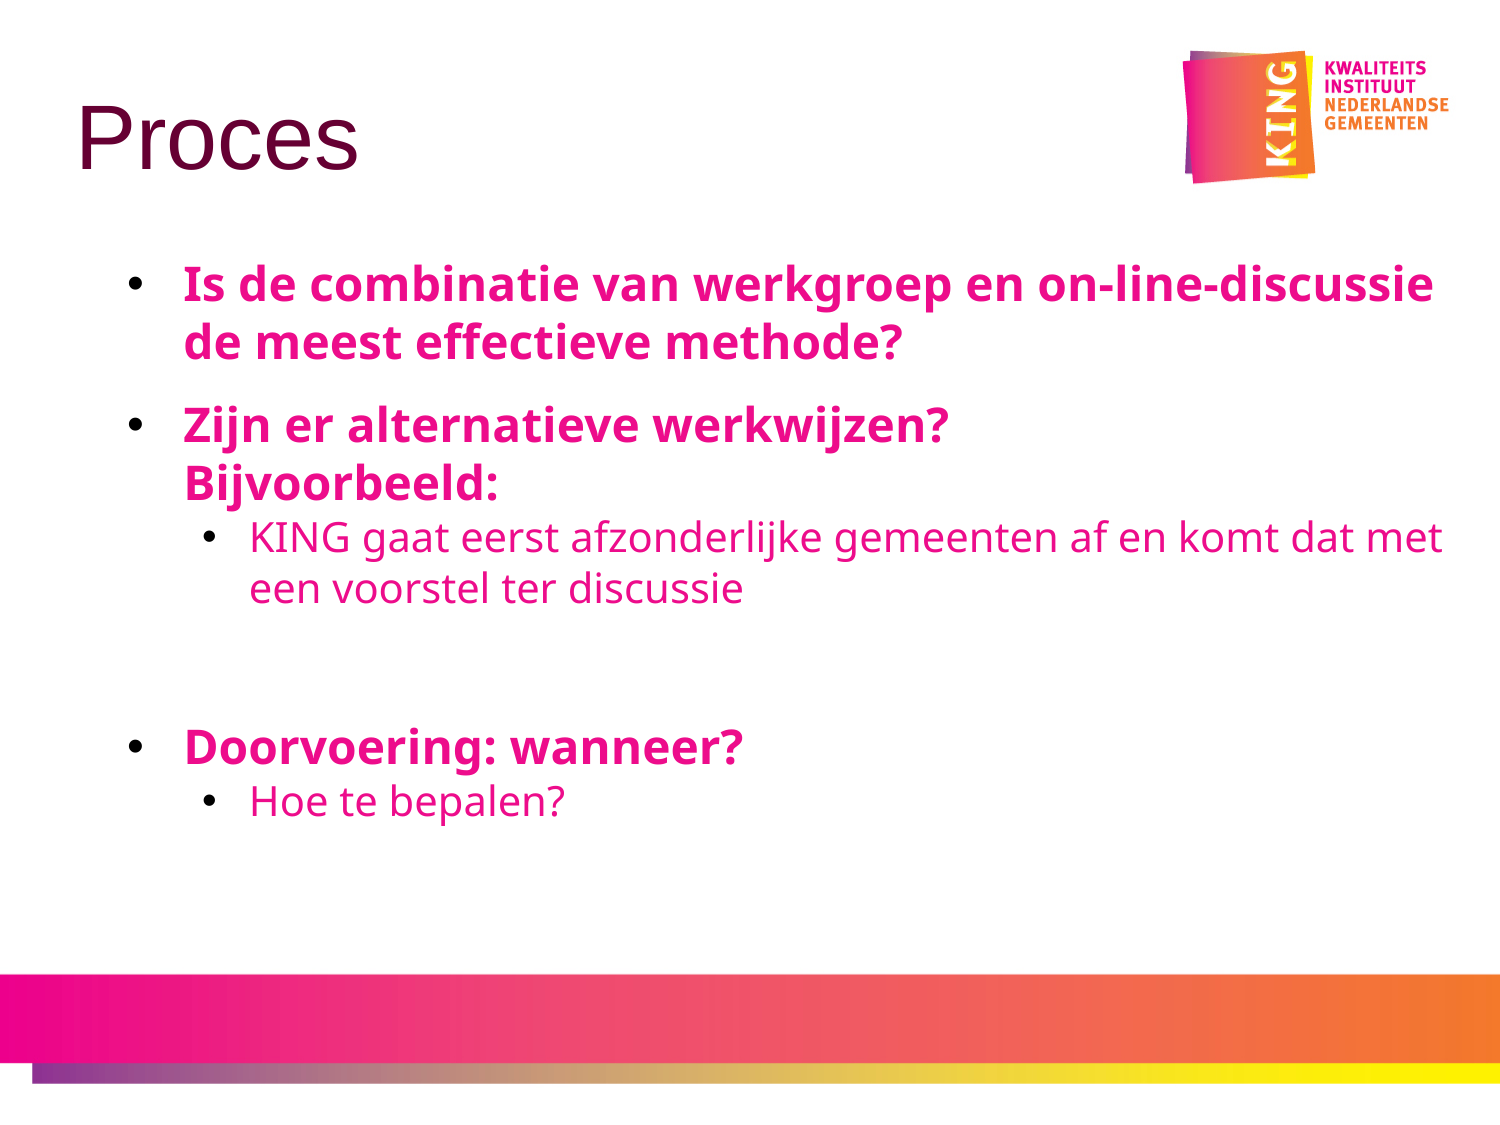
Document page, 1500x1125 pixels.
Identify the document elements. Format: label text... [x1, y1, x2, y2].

title Proces [74, 44, 1425, 233]
list Is de combinatie van werkgroep en on-line-discussie de meest effectieve methode? Zijn er alternatieve werkwijzen? Bijvoorbeeld: KING gaat eerst afzonderlijke gemeenten af en komt dat met een voorstel ter discussie Doorvoering: wanneer? Hoe te bepalen? [111, 245, 1500, 989]
picture [0, 0, 1500, 1125]
